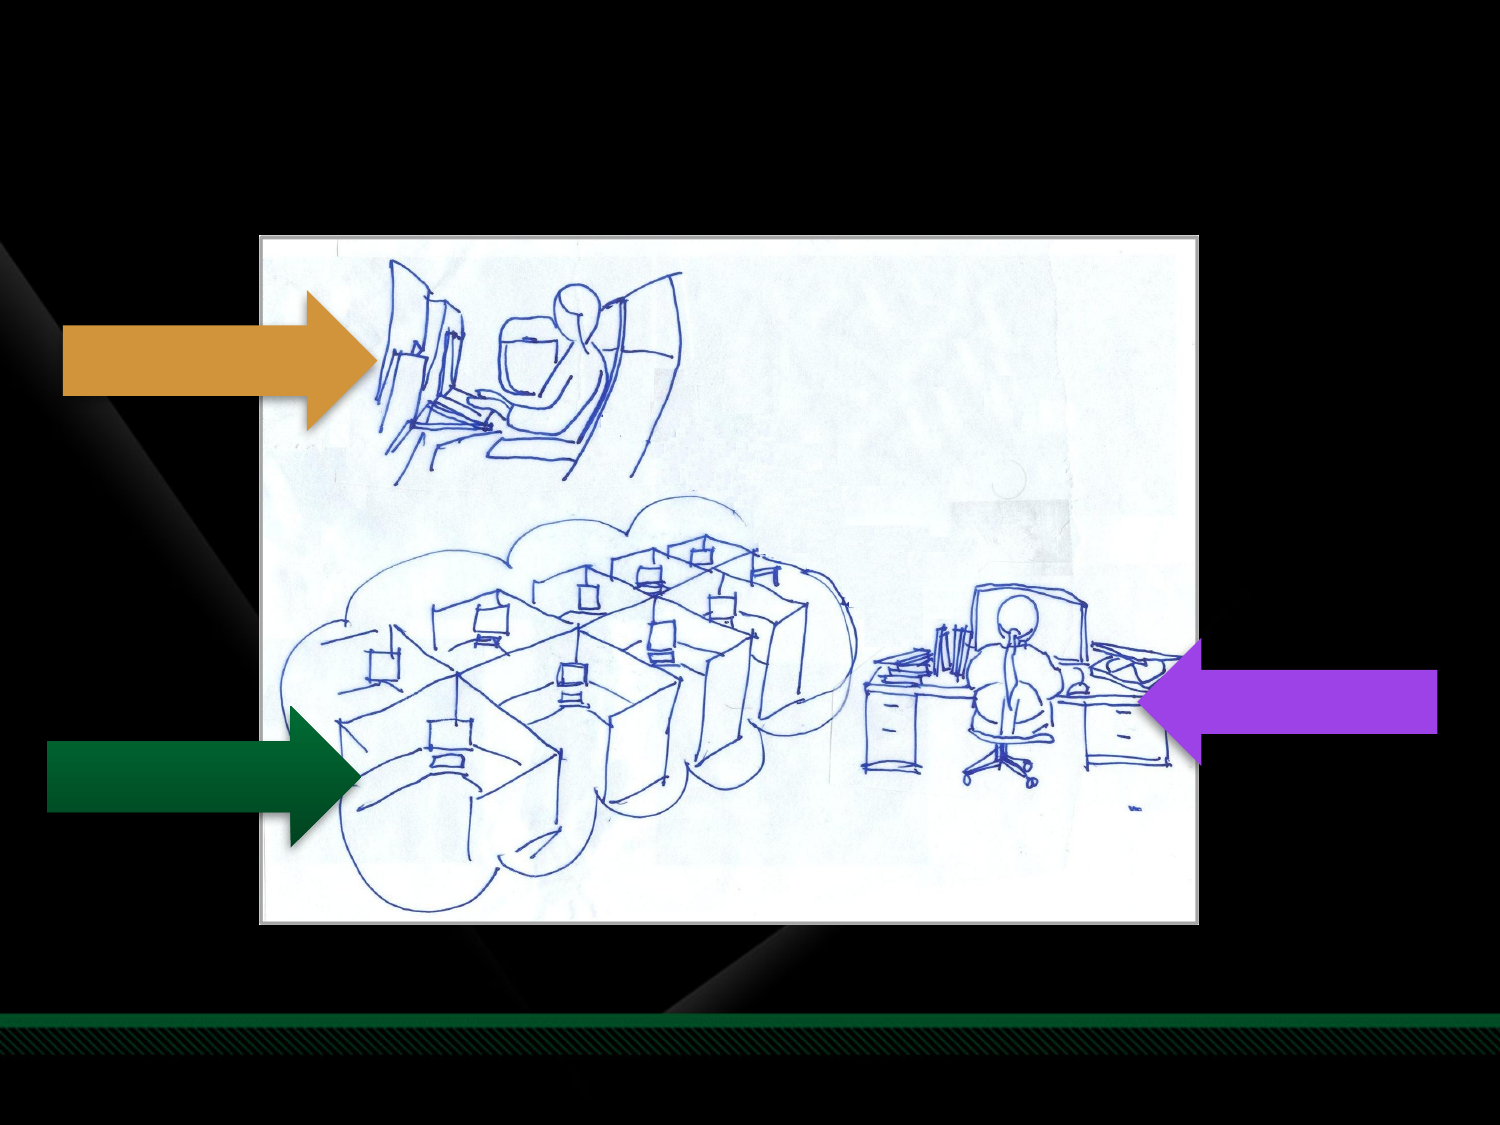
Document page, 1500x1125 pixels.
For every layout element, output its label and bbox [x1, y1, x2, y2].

picture [0, 0, 1500, 1125]
text_box [1204, 669, 1438, 734]
list [258, 235, 1199, 925]
text_box [62, 325, 252, 396]
text_box [46, 741, 252, 813]
